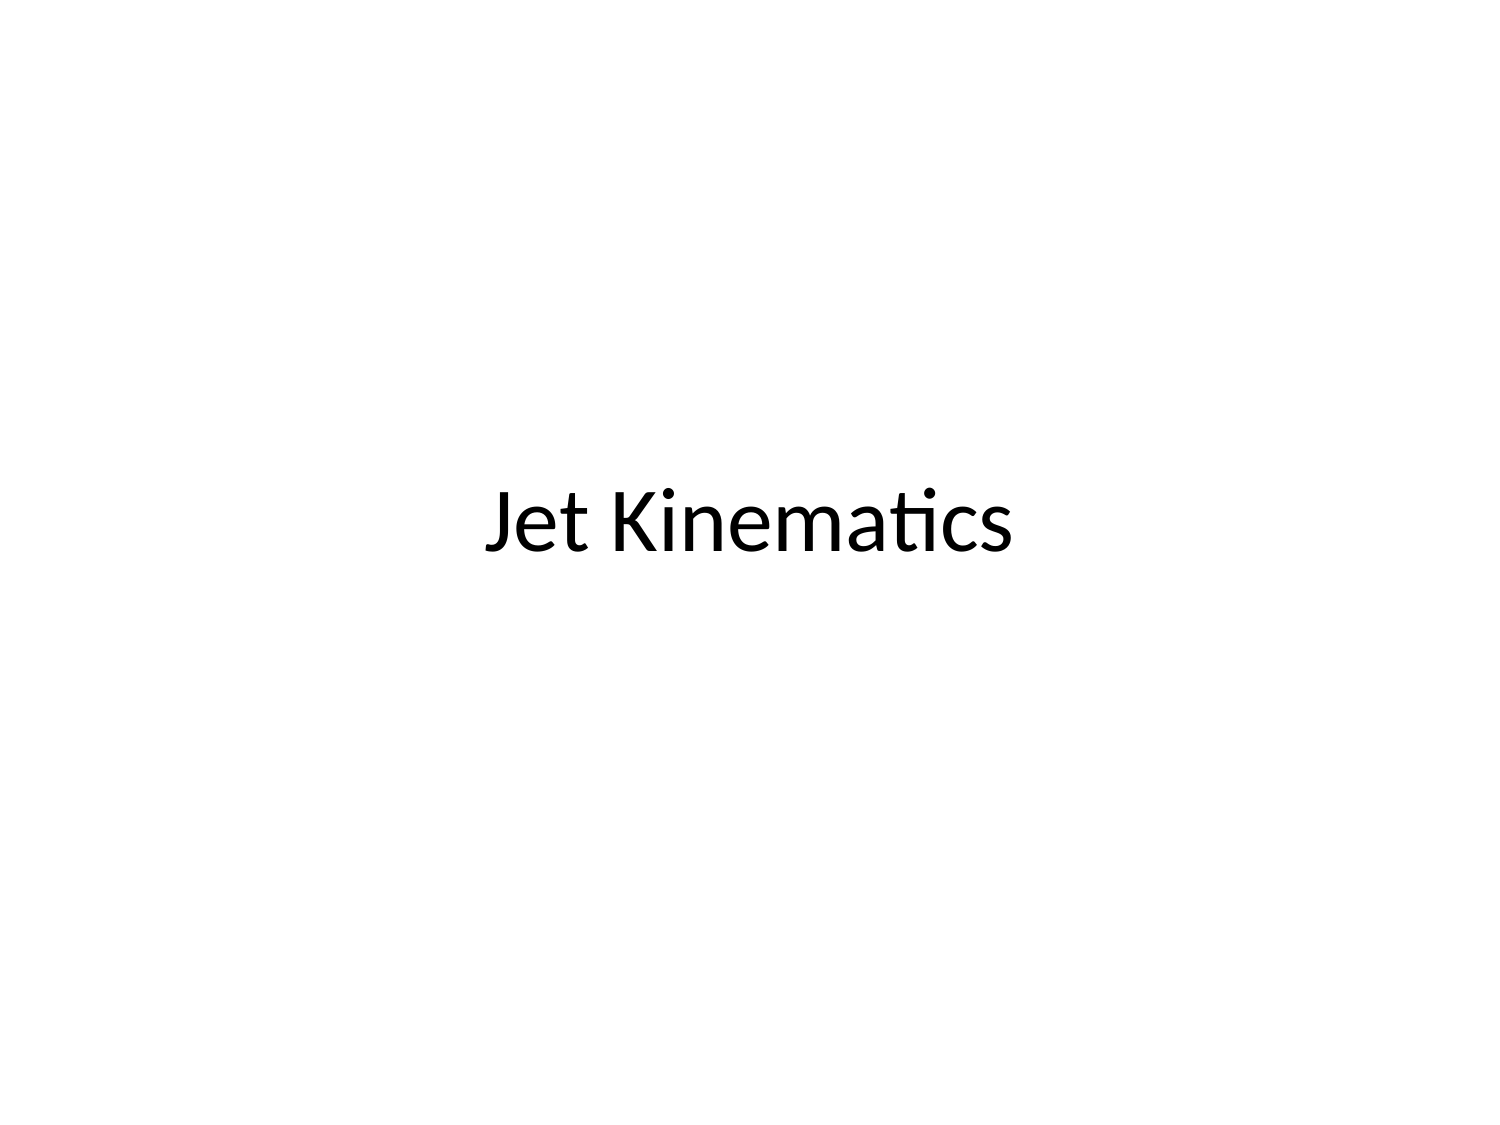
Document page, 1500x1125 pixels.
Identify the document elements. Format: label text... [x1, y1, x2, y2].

text_box Jet Kinematics [0, 452, 1500, 577]
